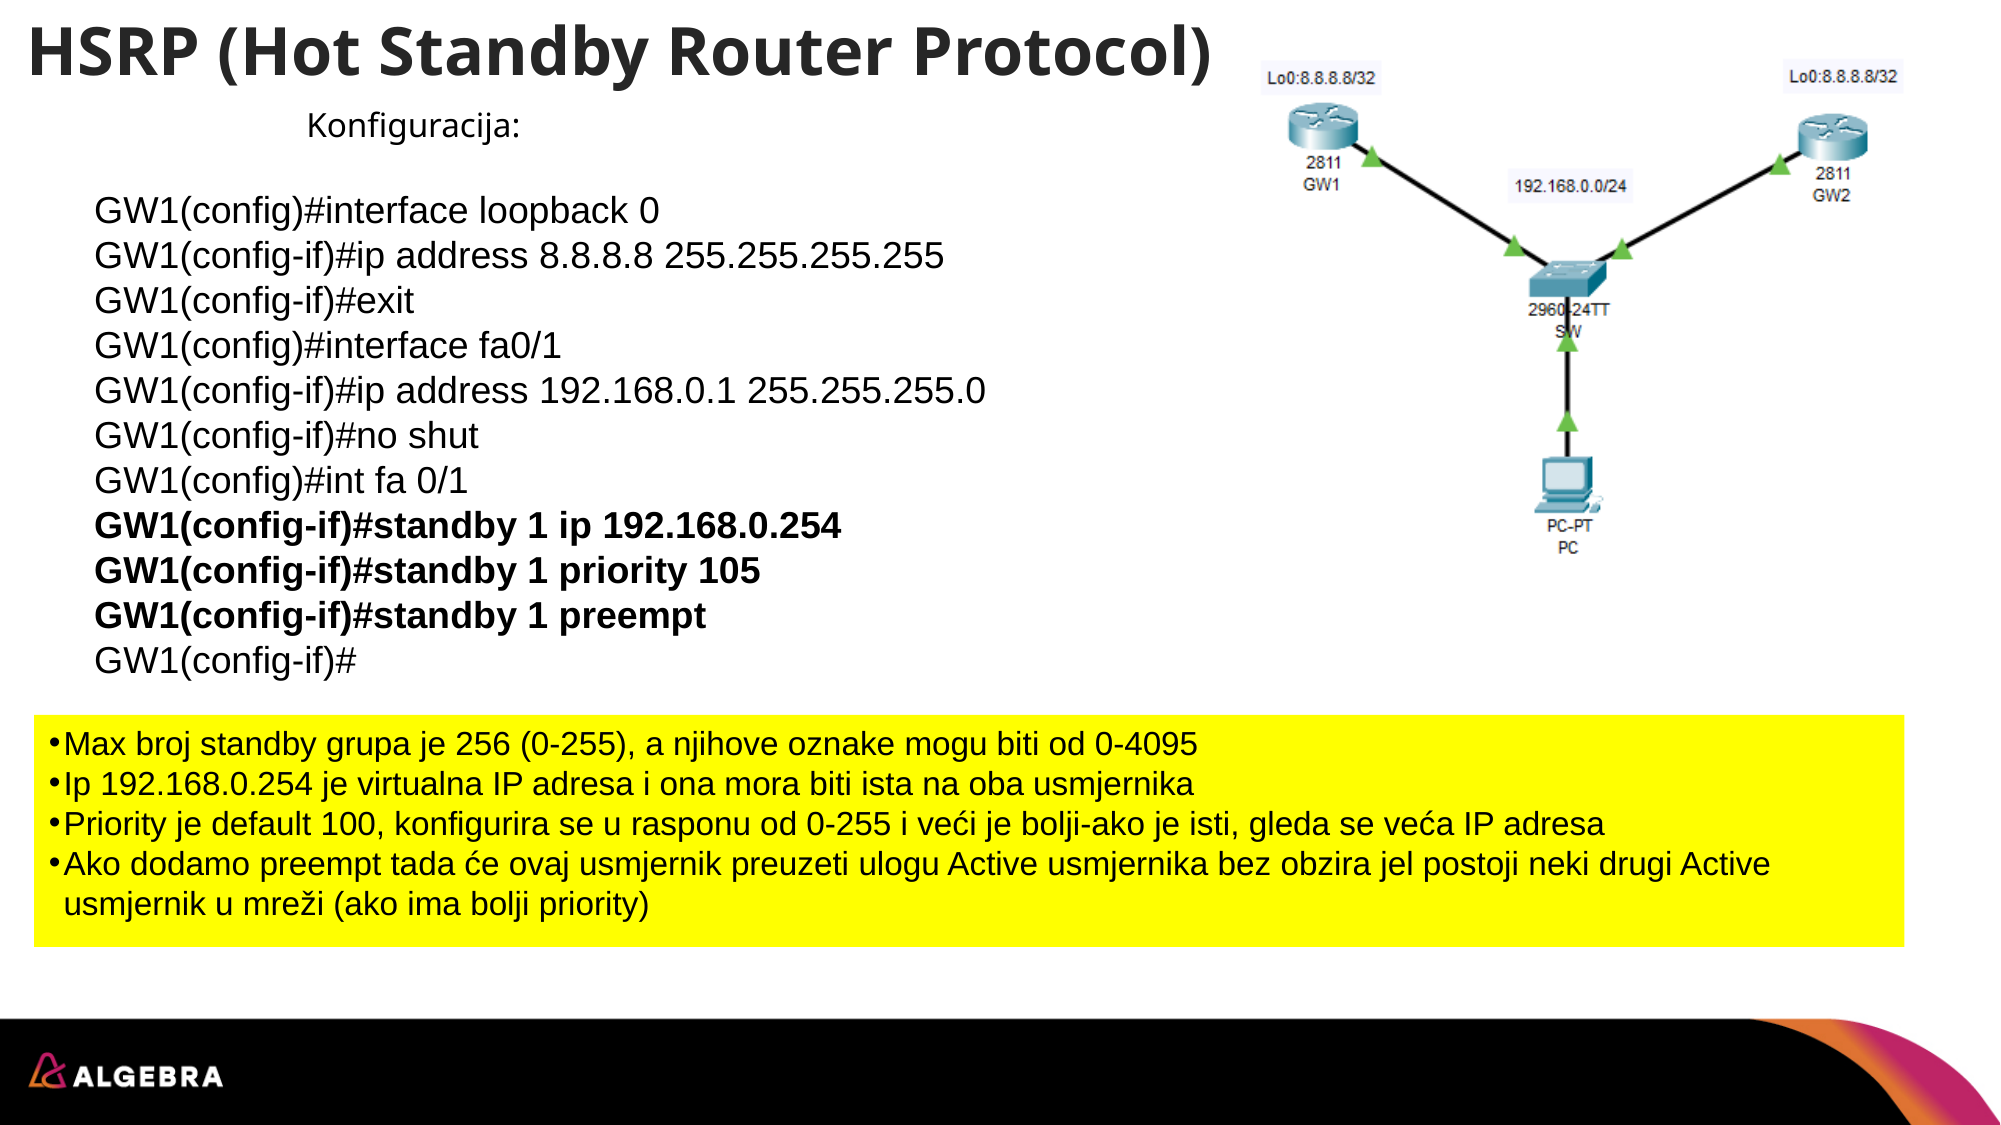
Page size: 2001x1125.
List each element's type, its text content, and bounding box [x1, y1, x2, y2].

title HSRP (Hot Standby Router Protocol) [11, 10, 1241, 187]
text_box GW1(config)#interface loopback 0 GW1(config-if)#ip address 8.8.8.8 255.255.255.255 GW1(config-if)#exit GW1(config)#interface fa0/1 GW1(config-if)#ip address 192.168.0.1 255.255.255.0 GW1(config-if)#no shut GW1(config)#int fa 0/1 GW1(config-if)#standby 1 ip 192.168.0.254 GW1(config-if)#standby 1 priority 105 GW1(config-if)#standby 1 preempt GW1(config-if)# [79, 133, 1080, 689]
picture [0, 0, 2001, 1125]
list Konfiguracija: [291, 101, 554, 133]
text_box Max broj standby grupa je 256 (0-255), a njihove oznake mogu biti od 0-4095 Ip 192.168.0.254 je virtualna IP adresa i ona mora biti ista na oba usmjernika Priority je default 100, konfigurira se u rasponu od 0-255 i veći je bolji-ako je isti, gleda se veća IP adresa Ako dodamo preempt tada će ovaj usmjernik preuzeti ulogu Active usmjernika bez obzira jel postoji neki drugi Active usmjernik u mreži (ako ima bolji priority) [34, 714, 1922, 930]
text_box [33, 714, 1905, 948]
